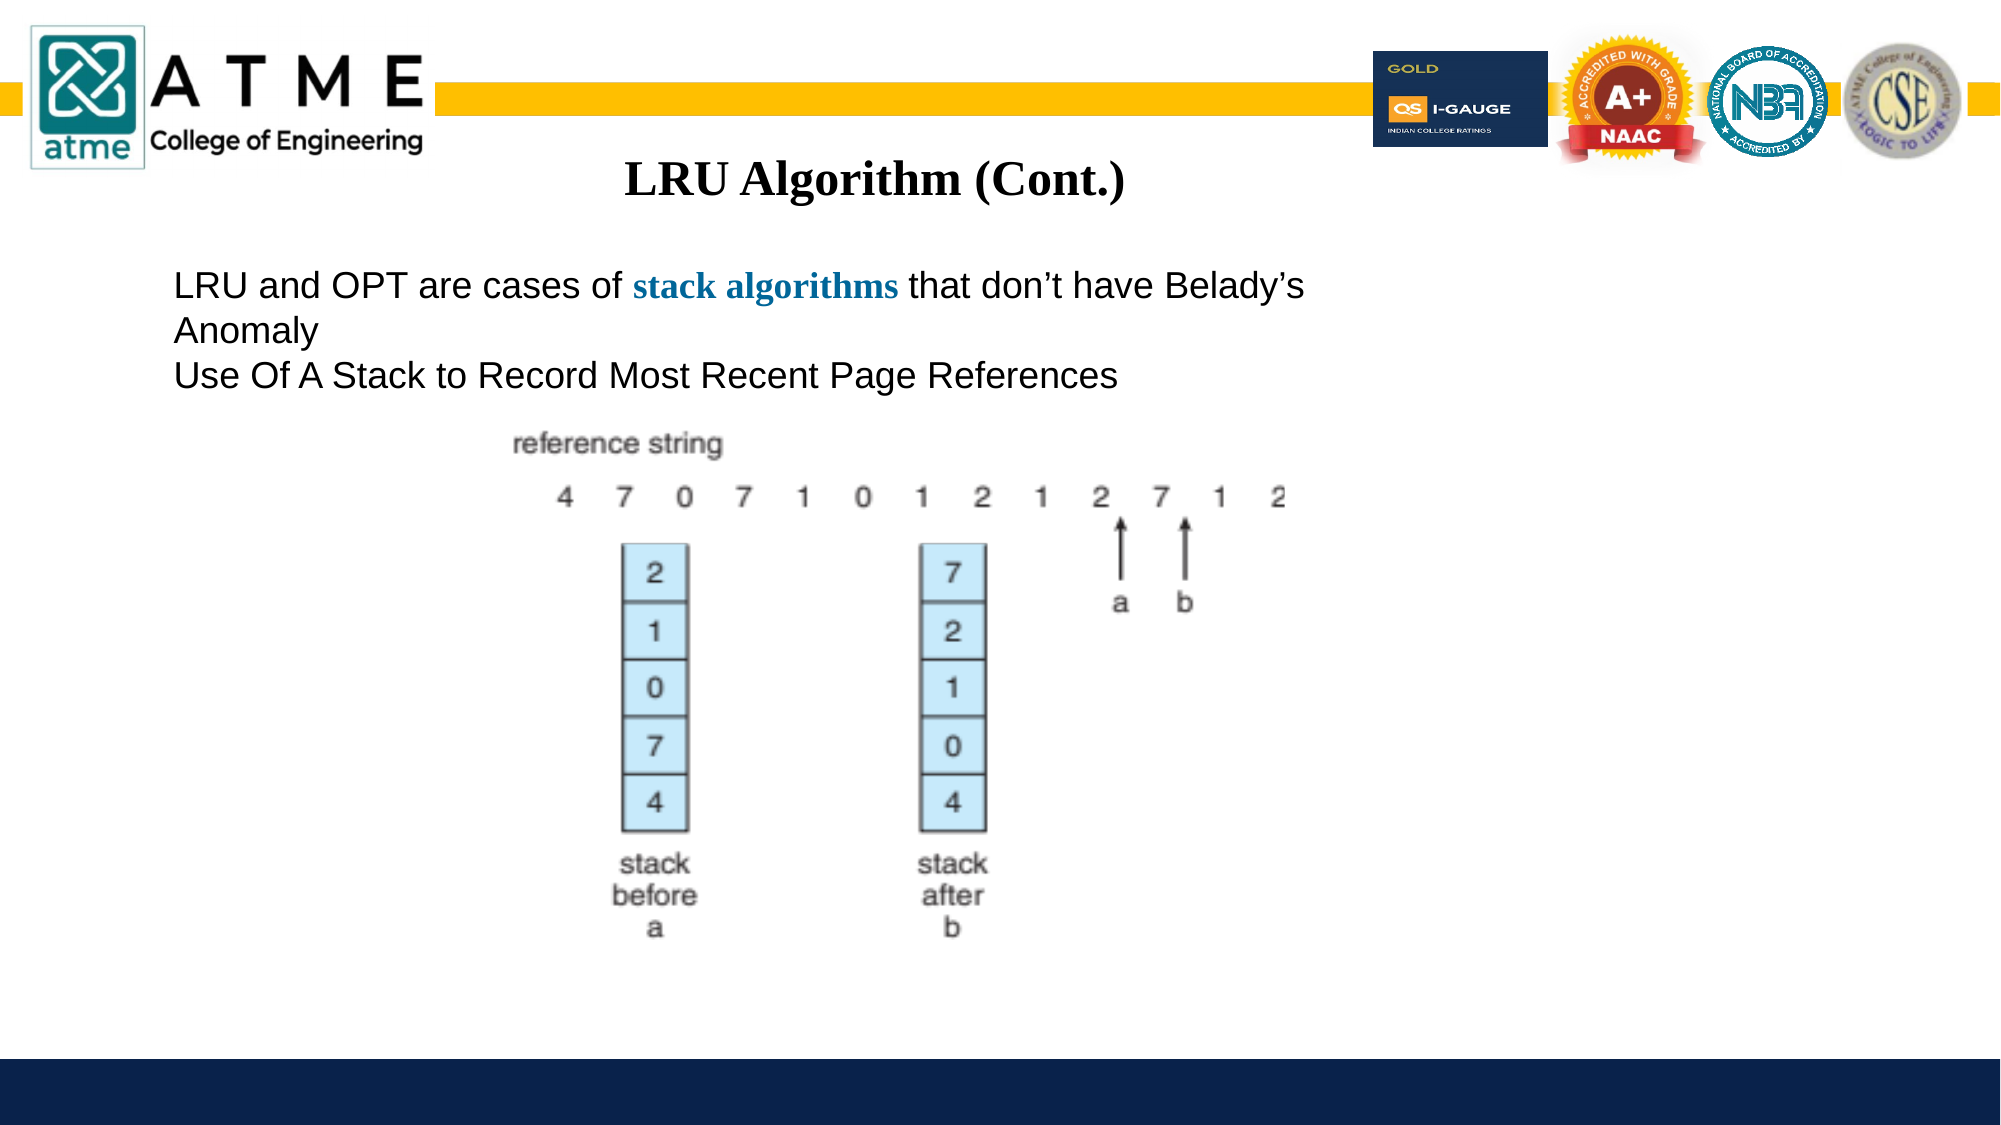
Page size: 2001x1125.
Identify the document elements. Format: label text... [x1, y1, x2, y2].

picture [0, 1059, 2001, 1125]
picture [1840, 26, 1968, 176]
picture [1373, 20, 1828, 137]
picture [512, 427, 1285, 941]
picture [22, 15, 435, 178]
title LRU Algorithm (Cont.) [609, 137, 1960, 233]
list LRU and OPT are cases of stack algorithms that don’t have Belady’s Anomaly Use Of A Stack to Record Most Recent Page References [158, 253, 1427, 1114]
